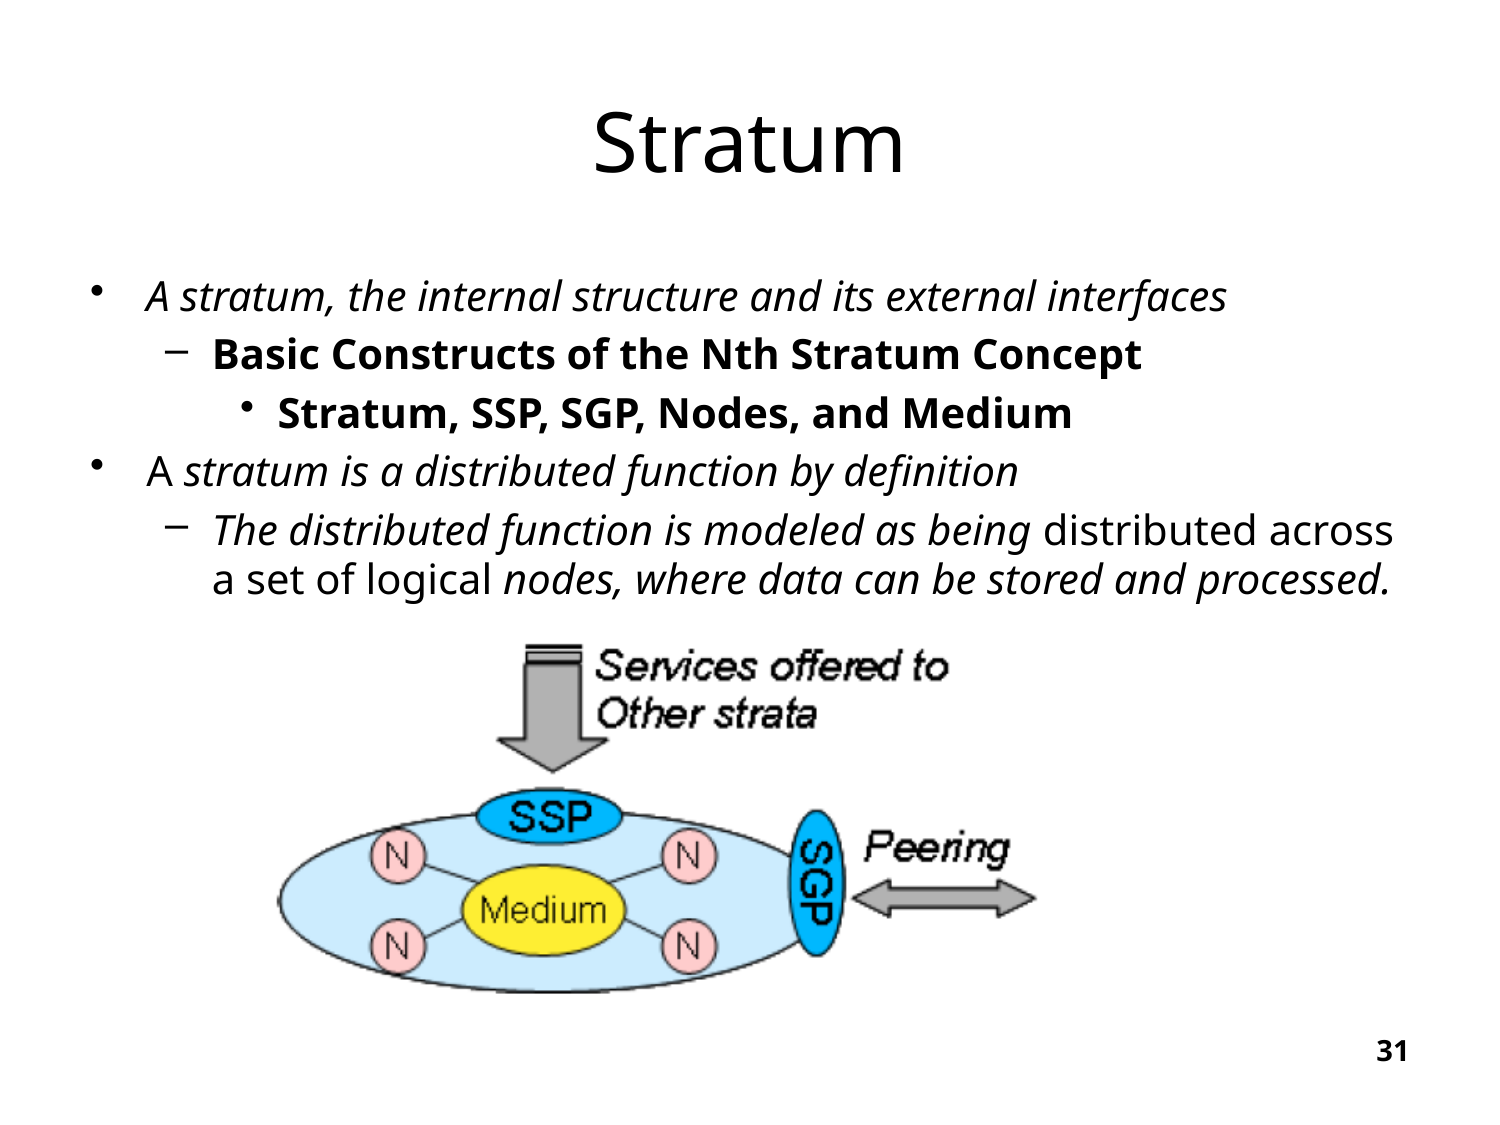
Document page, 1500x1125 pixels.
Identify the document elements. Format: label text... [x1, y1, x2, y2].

title Stratum [74, 44, 1426, 233]
list A stratum, the internal structure and its external interfaces Basic Constructs of the Nth Stratum Concept Stratum, SSP, SGP, Nodes, and Medium A stratum is a distributed function by definition The distributed function is modeled as being distributed across a set of logical nodes, where data can be stored and processed. [74, 262, 1426, 1006]
picture [249, 624, 1090, 1008]
slide_number 31 [1074, 1024, 1426, 1103]
